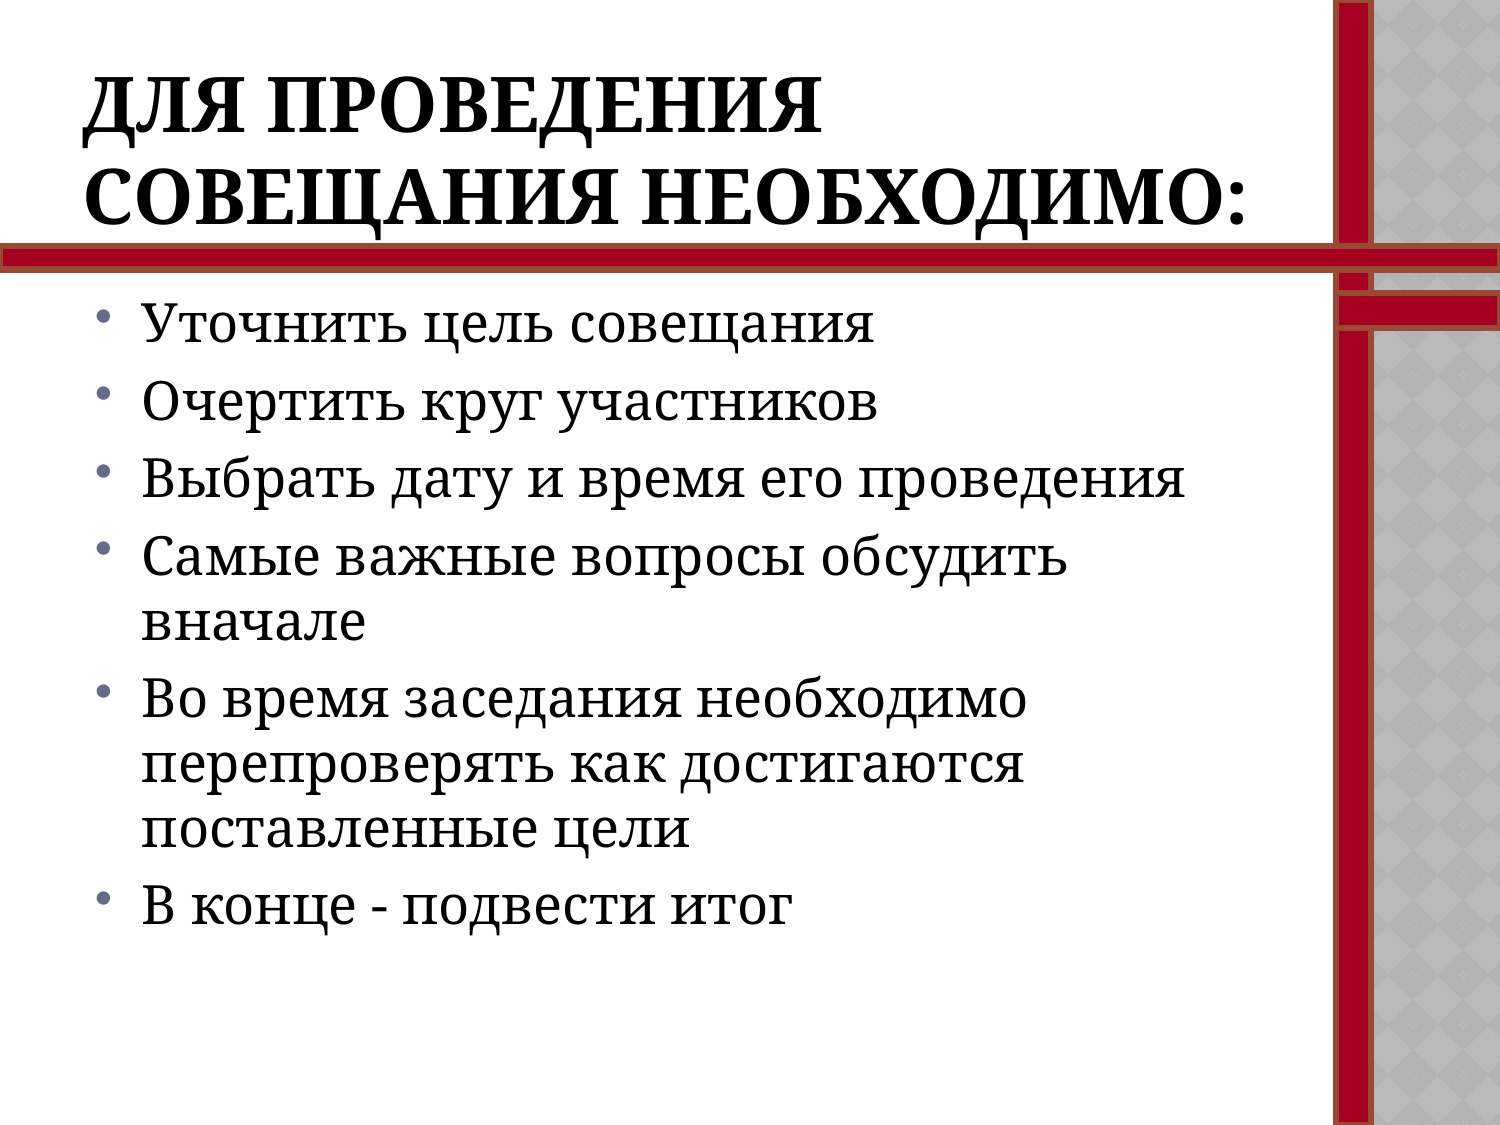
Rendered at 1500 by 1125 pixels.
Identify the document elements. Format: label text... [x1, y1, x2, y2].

title Для проведения совещания необходимо: [75, 52, 1263, 240]
list Уточнить цель совещания Очертить круг участников Выбрать дату и время его проведения Самые важные вопросы обсудить вначале Во время заседания необходимо перепроверять как достигаются поставленные цели В конце - подвести итог [82, 281, 1270, 1001]
